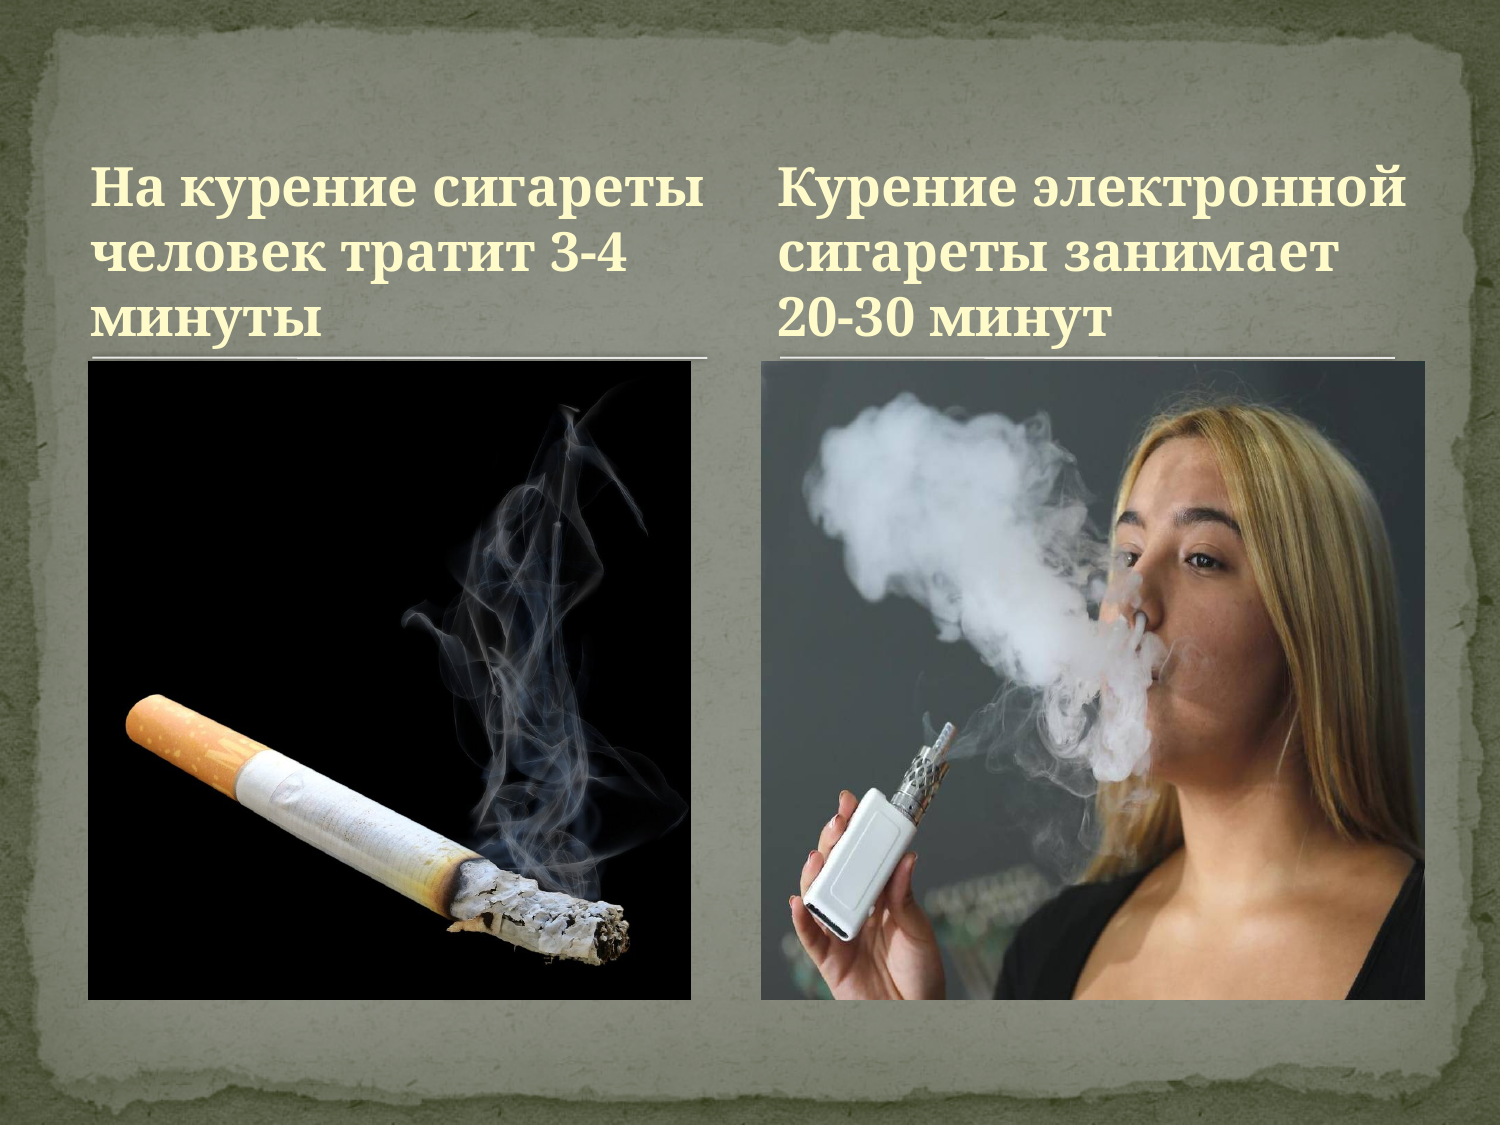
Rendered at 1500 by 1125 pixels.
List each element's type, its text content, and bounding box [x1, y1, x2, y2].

list Курение электронной сигареты занимает 20-30 минут [760, 228, 1427, 355]
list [91, 364, 691, 998]
list На курение сигареты человек тратит 3-4 минуты [73, 228, 740, 357]
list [764, 364, 1423, 999]
title [74, 25, 1425, 213]
